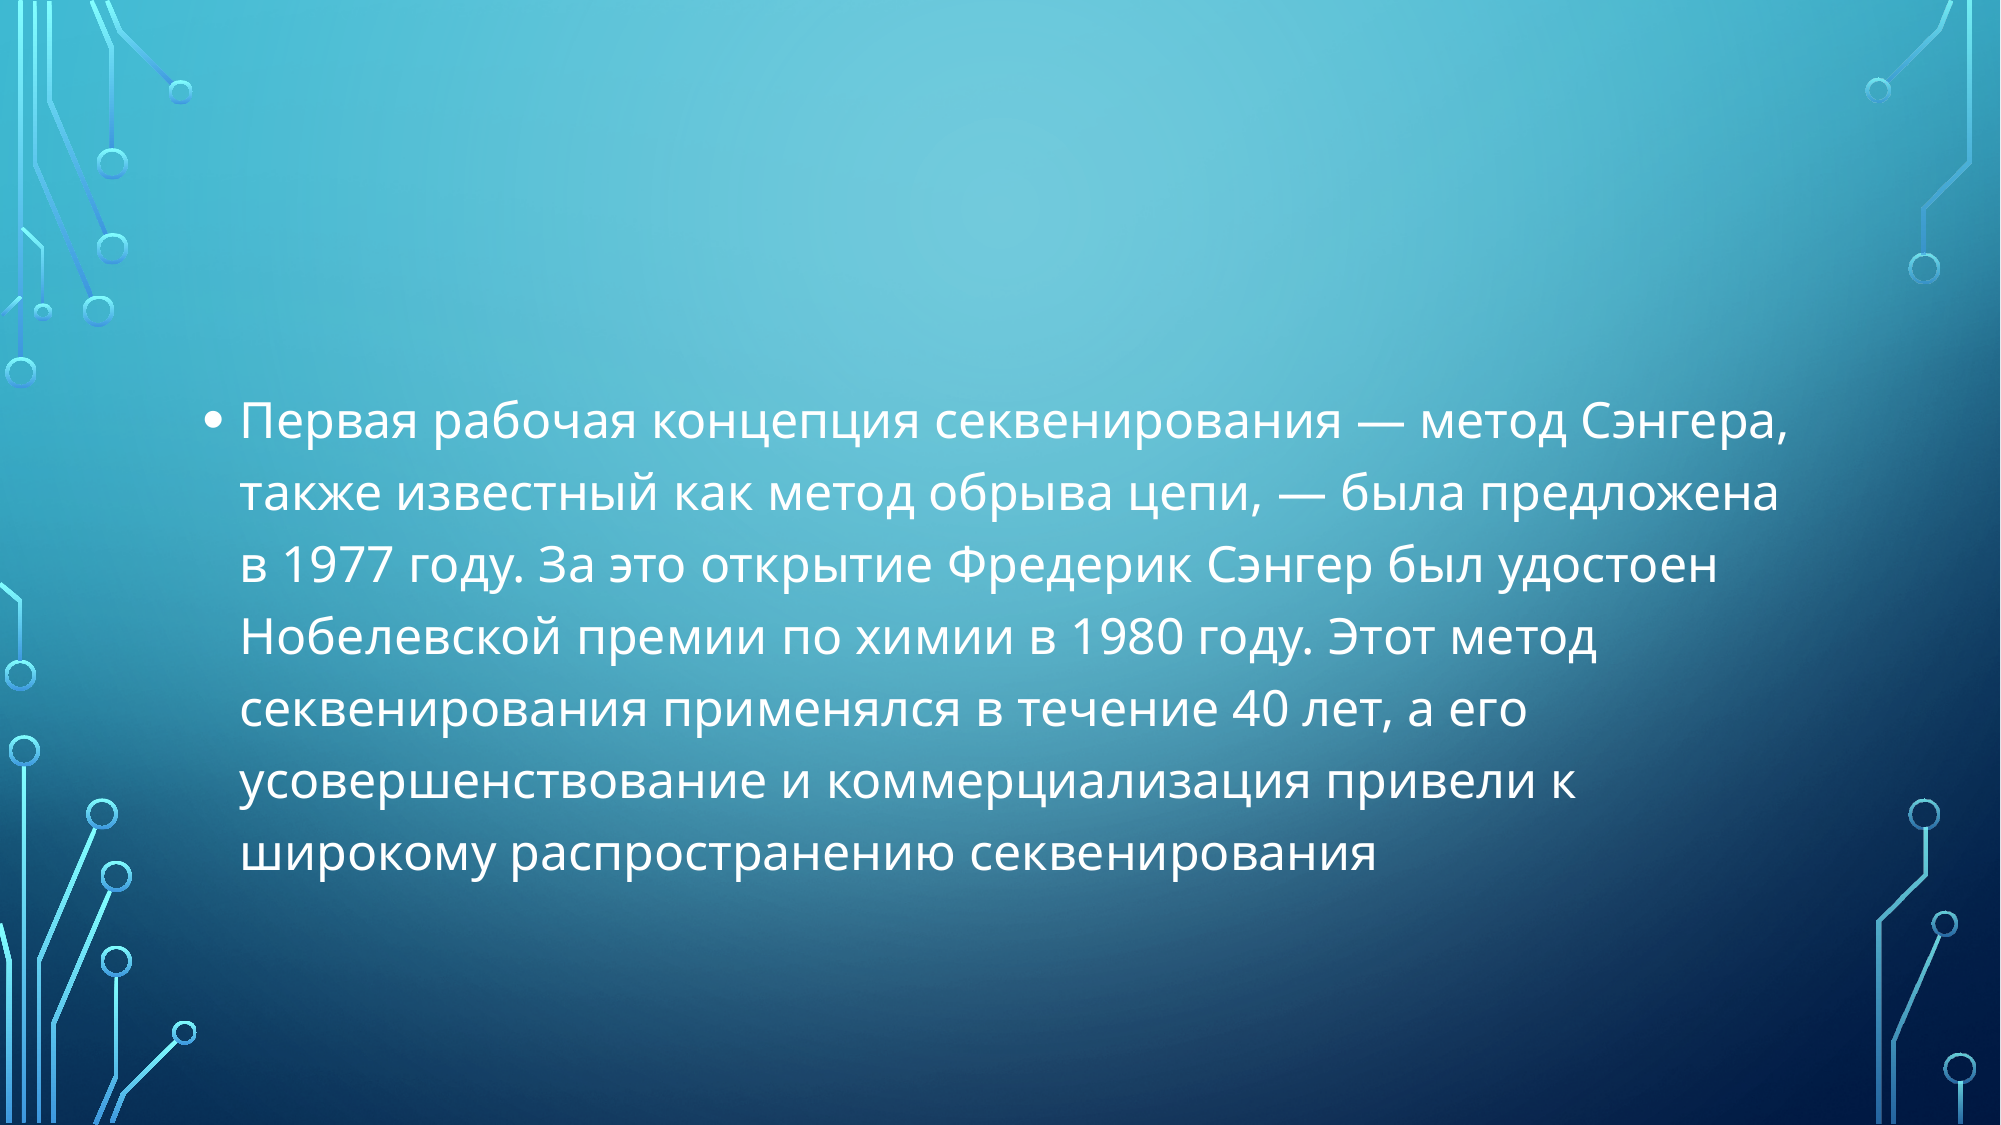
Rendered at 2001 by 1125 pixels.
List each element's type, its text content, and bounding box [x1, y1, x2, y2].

list Первая рабочая концепция секвенирования — метод Сэнгера, также известный как метод обрыва цепи, — была предложена в 1977 году. За это открытие Фредерик Сэнгер был удостоен Нобелевской премии по химии в 1980 году. Этот метод секвенирования применялся в течение 40 лет, а его усовершенствование и коммерциализация привели к широкому распространению секвенирования [187, 369, 1813, 950]
